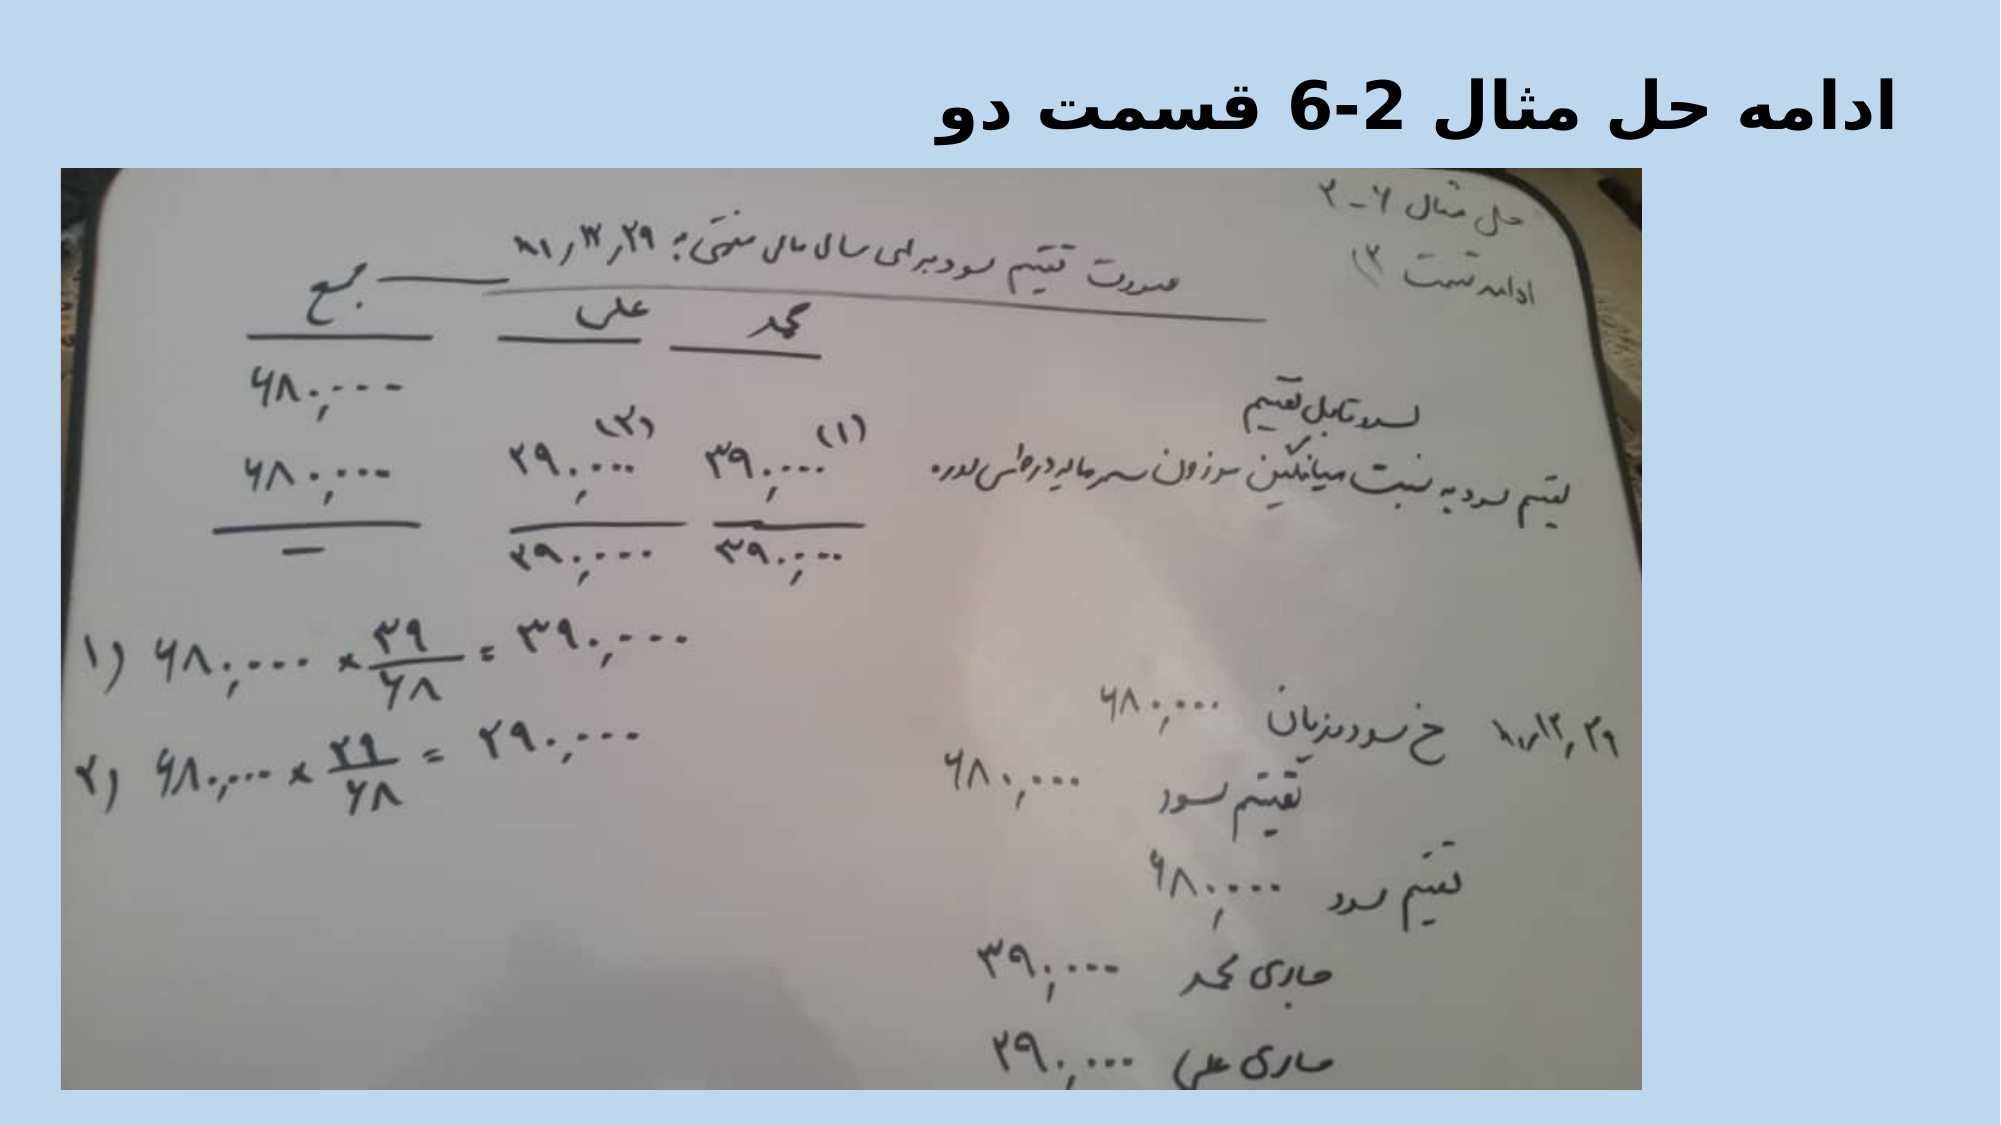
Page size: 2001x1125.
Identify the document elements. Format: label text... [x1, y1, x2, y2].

picture [60, 168, 1642, 1100]
text_box ادامه حل مثال 2-6 قسمت دو [50, 55, 1914, 151]
